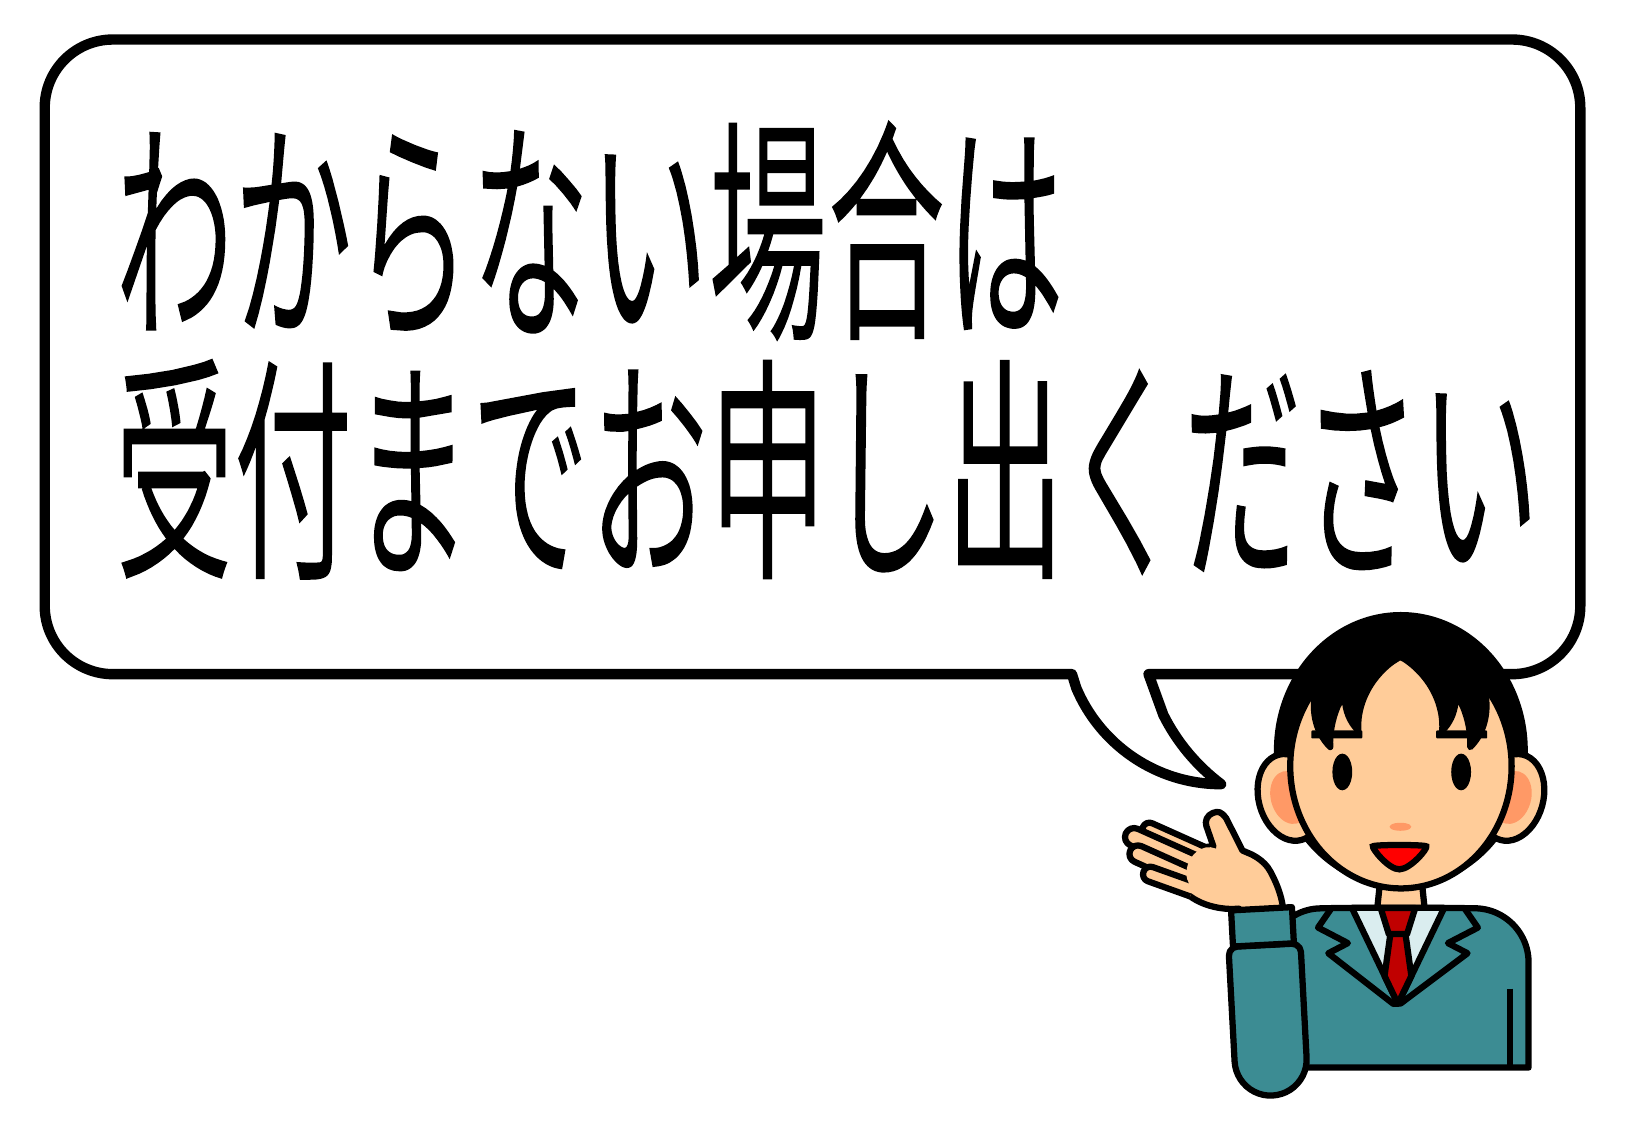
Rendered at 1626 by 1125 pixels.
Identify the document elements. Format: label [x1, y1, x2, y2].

text_box [42, 37, 1583, 764]
text_box [1144, 614, 1544, 1086]
